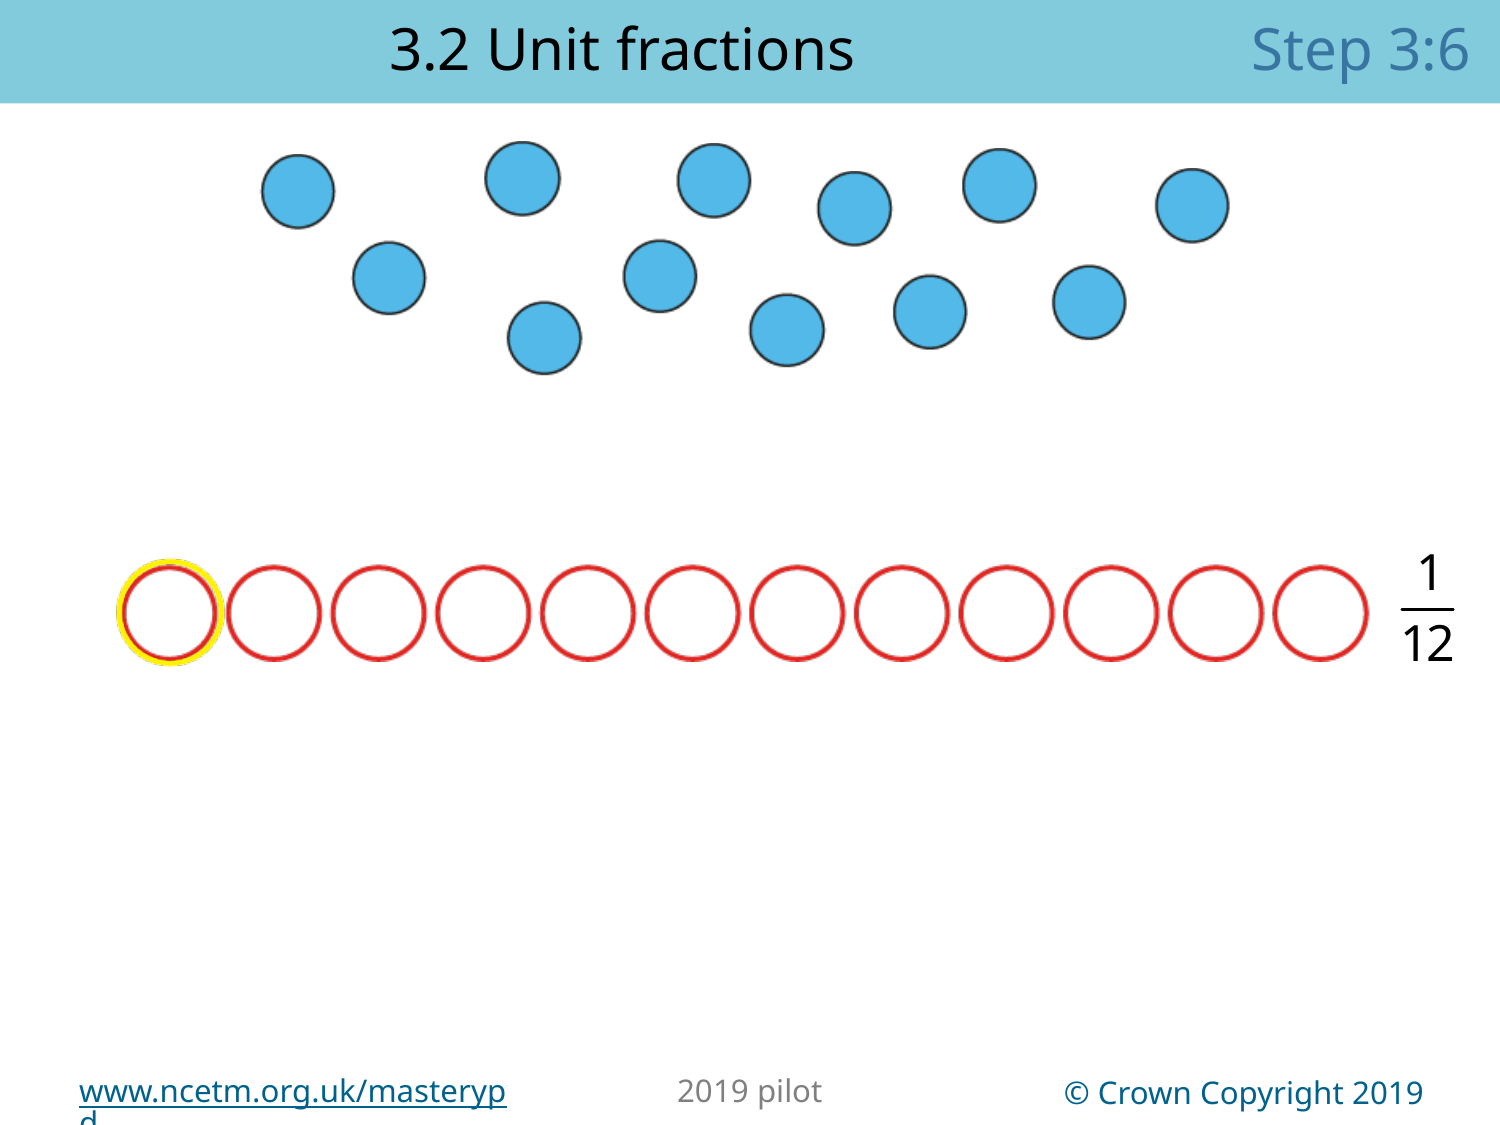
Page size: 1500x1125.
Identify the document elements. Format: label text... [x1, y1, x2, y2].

picture [257, 146, 341, 233]
picture [613, 236, 707, 318]
list 3.2 Unit fractions Step 3:6 [0, 0, 1500, 104]
picture [110, 514, 1398, 696]
picture [1149, 161, 1241, 252]
picture [809, 163, 900, 255]
picture [496, 293, 589, 380]
picture [348, 233, 432, 320]
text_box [1397, 547, 1458, 666]
picture [667, 136, 761, 227]
picture [483, 134, 568, 225]
picture [884, 271, 976, 353]
picture [953, 140, 1046, 232]
picture [1046, 263, 1138, 345]
picture [742, 290, 833, 372]
